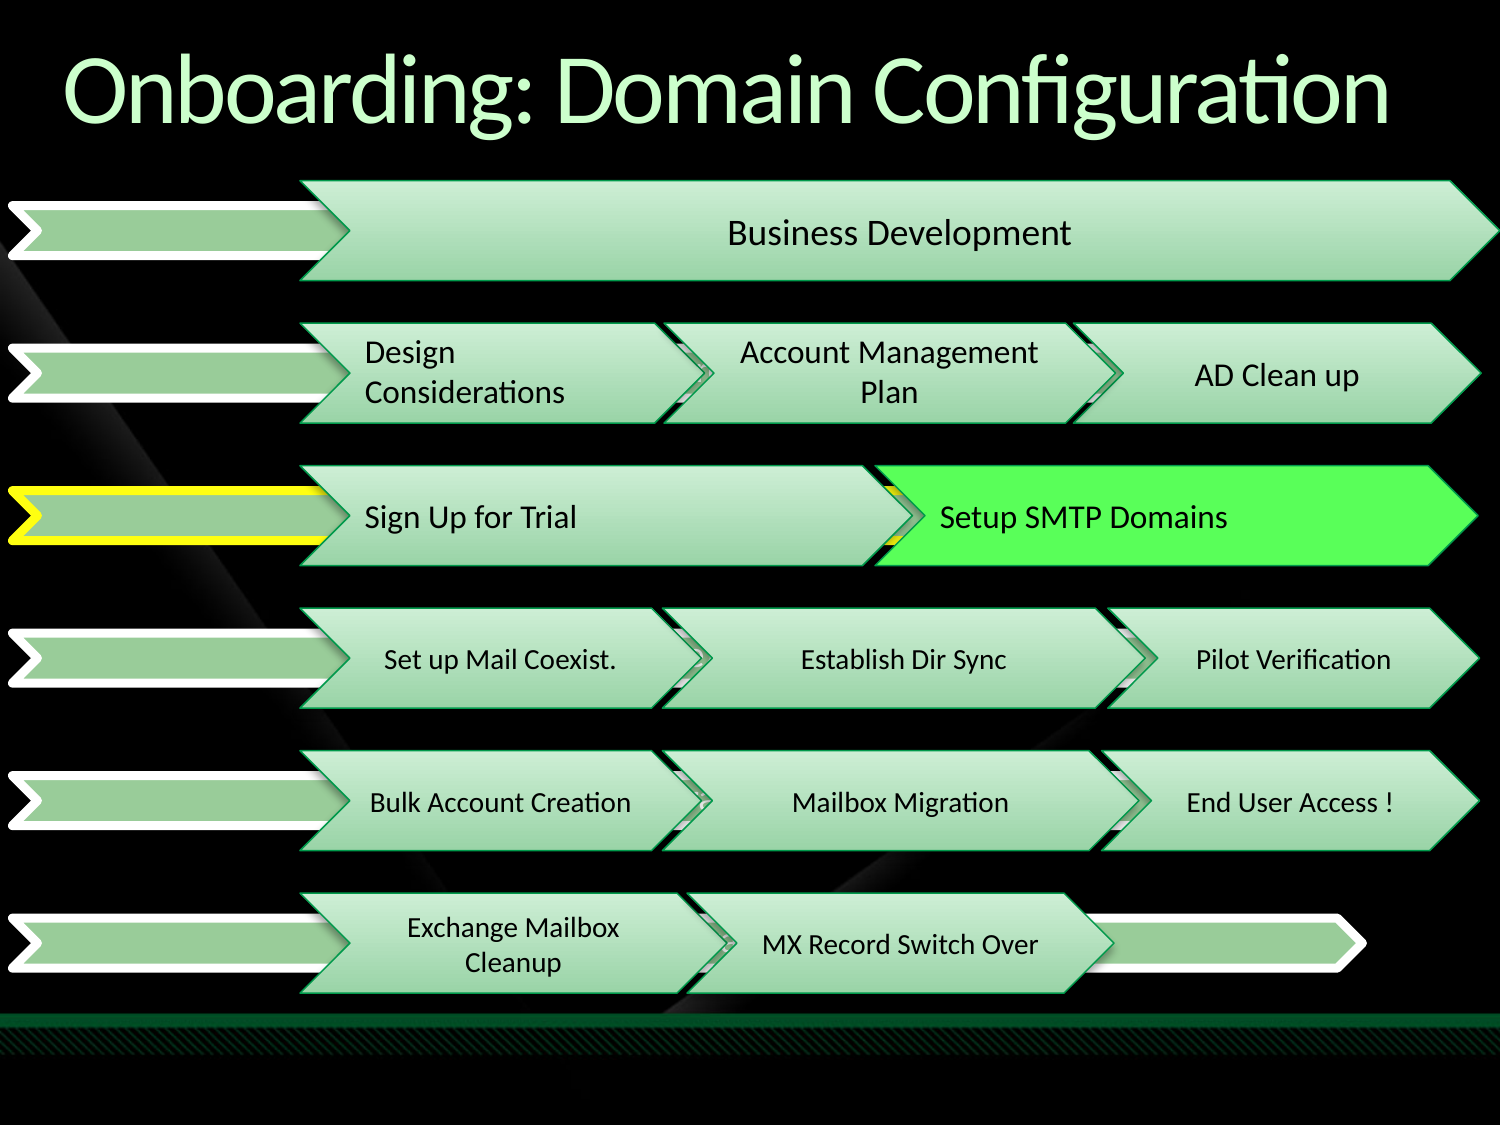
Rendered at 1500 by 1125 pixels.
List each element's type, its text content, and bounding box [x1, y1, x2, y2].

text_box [12, 880, 1363, 1006]
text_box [12, 737, 1363, 864]
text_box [12, 595, 1363, 721]
picture [0, 0, 1500, 1125]
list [12, 167, 1363, 294]
text_box End User Access ! [1367, 749, 1481, 852]
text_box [12, 452, 1363, 579]
text_box Pilot Verification [1368, 607, 1481, 709]
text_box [299, 180, 1500, 424]
title Onboarding: Domain Configuration [62, 37, 1438, 147]
text_box Setup SMTP Domains [1368, 464, 1479, 567]
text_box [12, 310, 1363, 436]
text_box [299, 892, 1115, 994]
